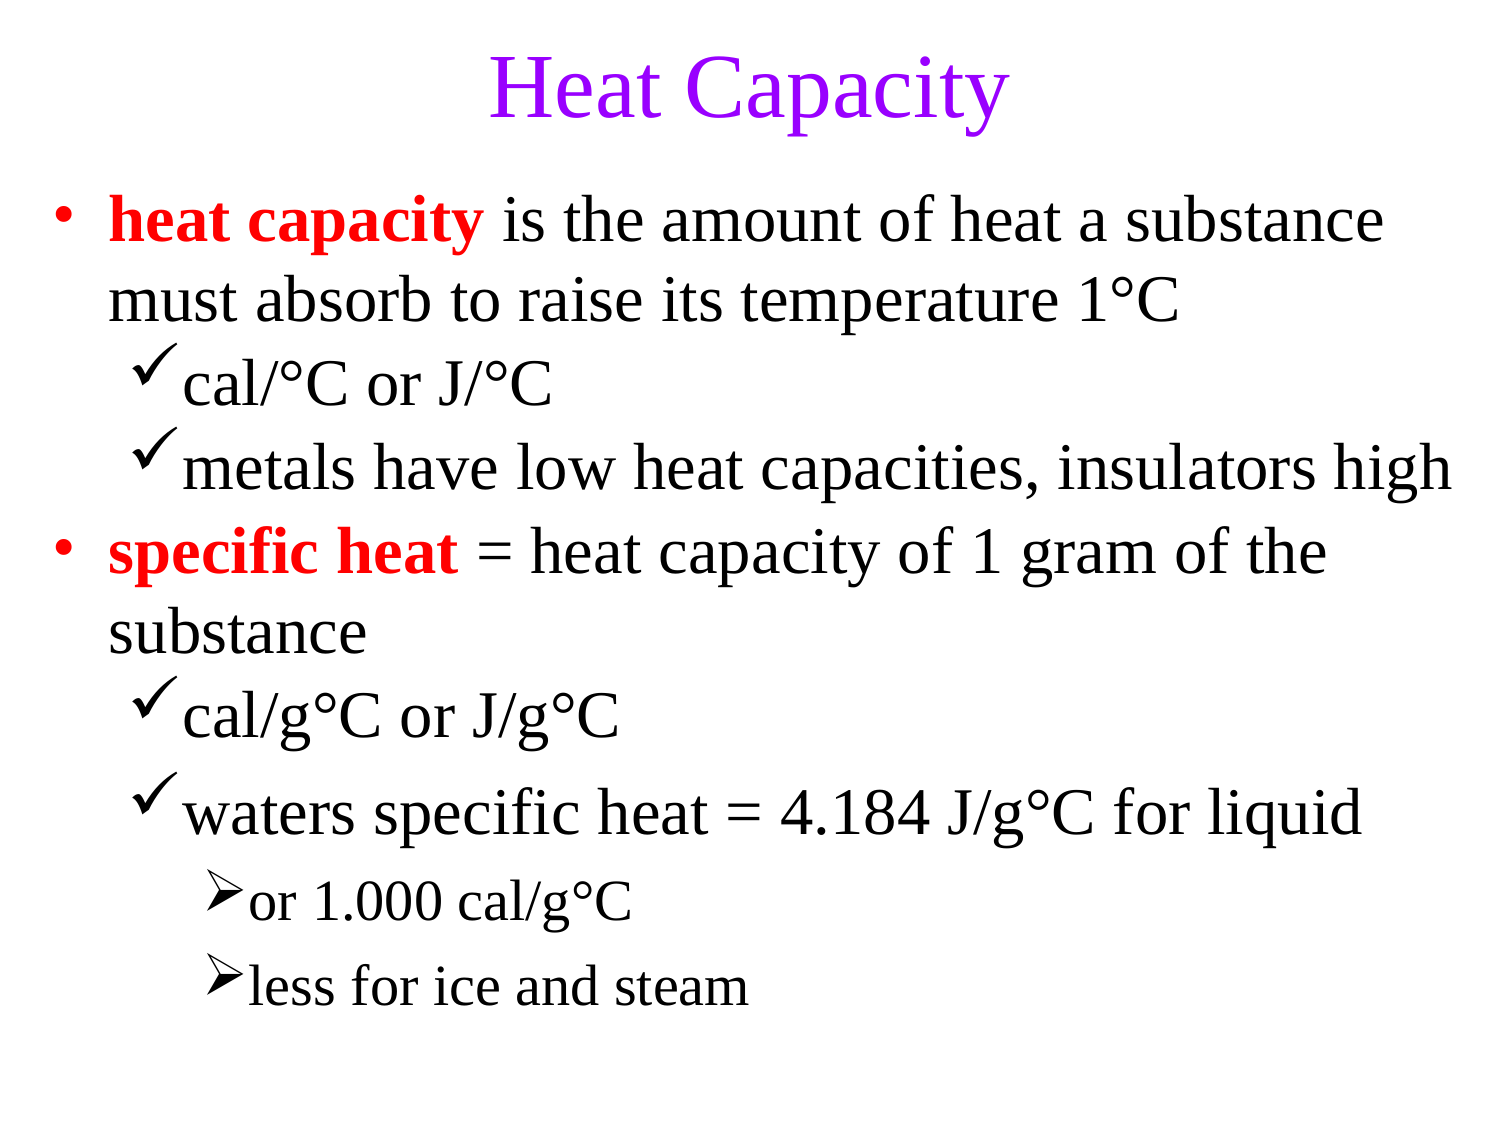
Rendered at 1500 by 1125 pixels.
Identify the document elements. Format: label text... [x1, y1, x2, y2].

text_box Heat Capacity [112, 24, 1388, 138]
text_box heat capacity is the amount of heat a substance must absorb to raise its temperature 1°C cal/°C or J/°C metals have low heat capacities, insulators high specific heat = heat capacity of 1 gram of the substance cal/g°C or J/g°C waters specific heat = 4.184 J/g°C for liquid or 1.000 cal/g°C less for ice and steam [37, 166, 1488, 1125]
